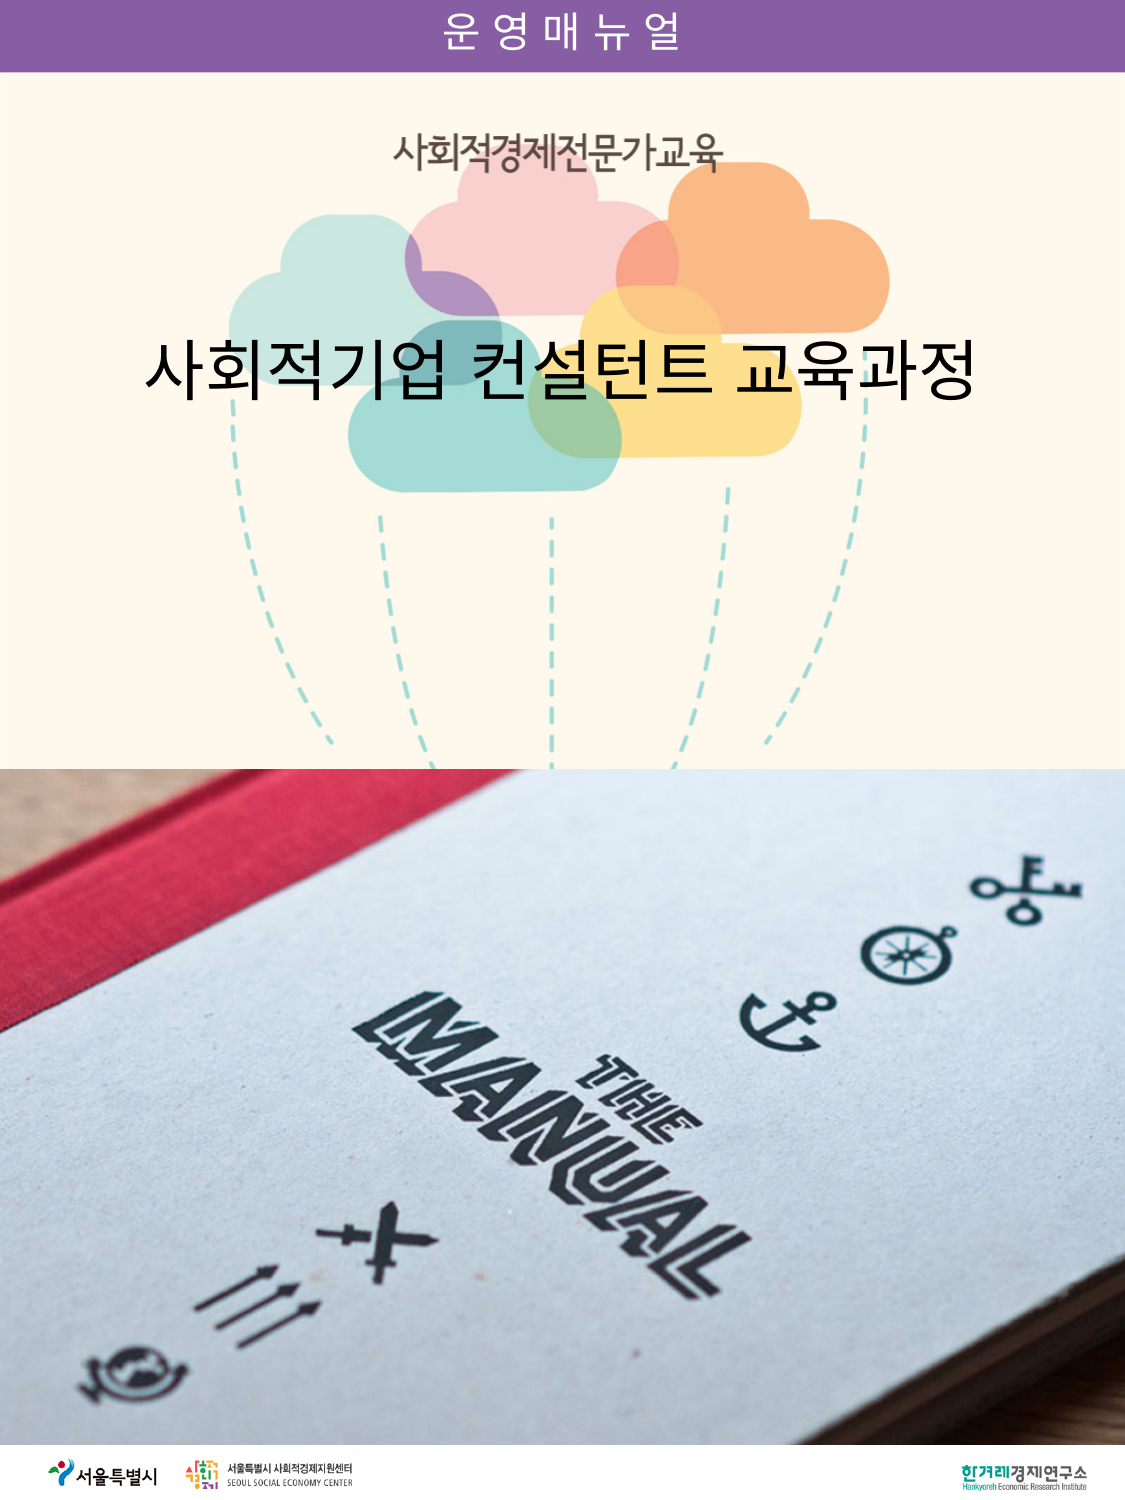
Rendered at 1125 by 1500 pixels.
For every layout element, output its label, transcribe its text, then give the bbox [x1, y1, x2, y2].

picture [962, 1465, 1087, 1491]
picture [0, 73, 1125, 1445]
picture [48, 1457, 157, 1486]
list 사회적기업 컨설턴트 교육과정 [38, 312, 1087, 435]
picture [178, 1451, 360, 1499]
